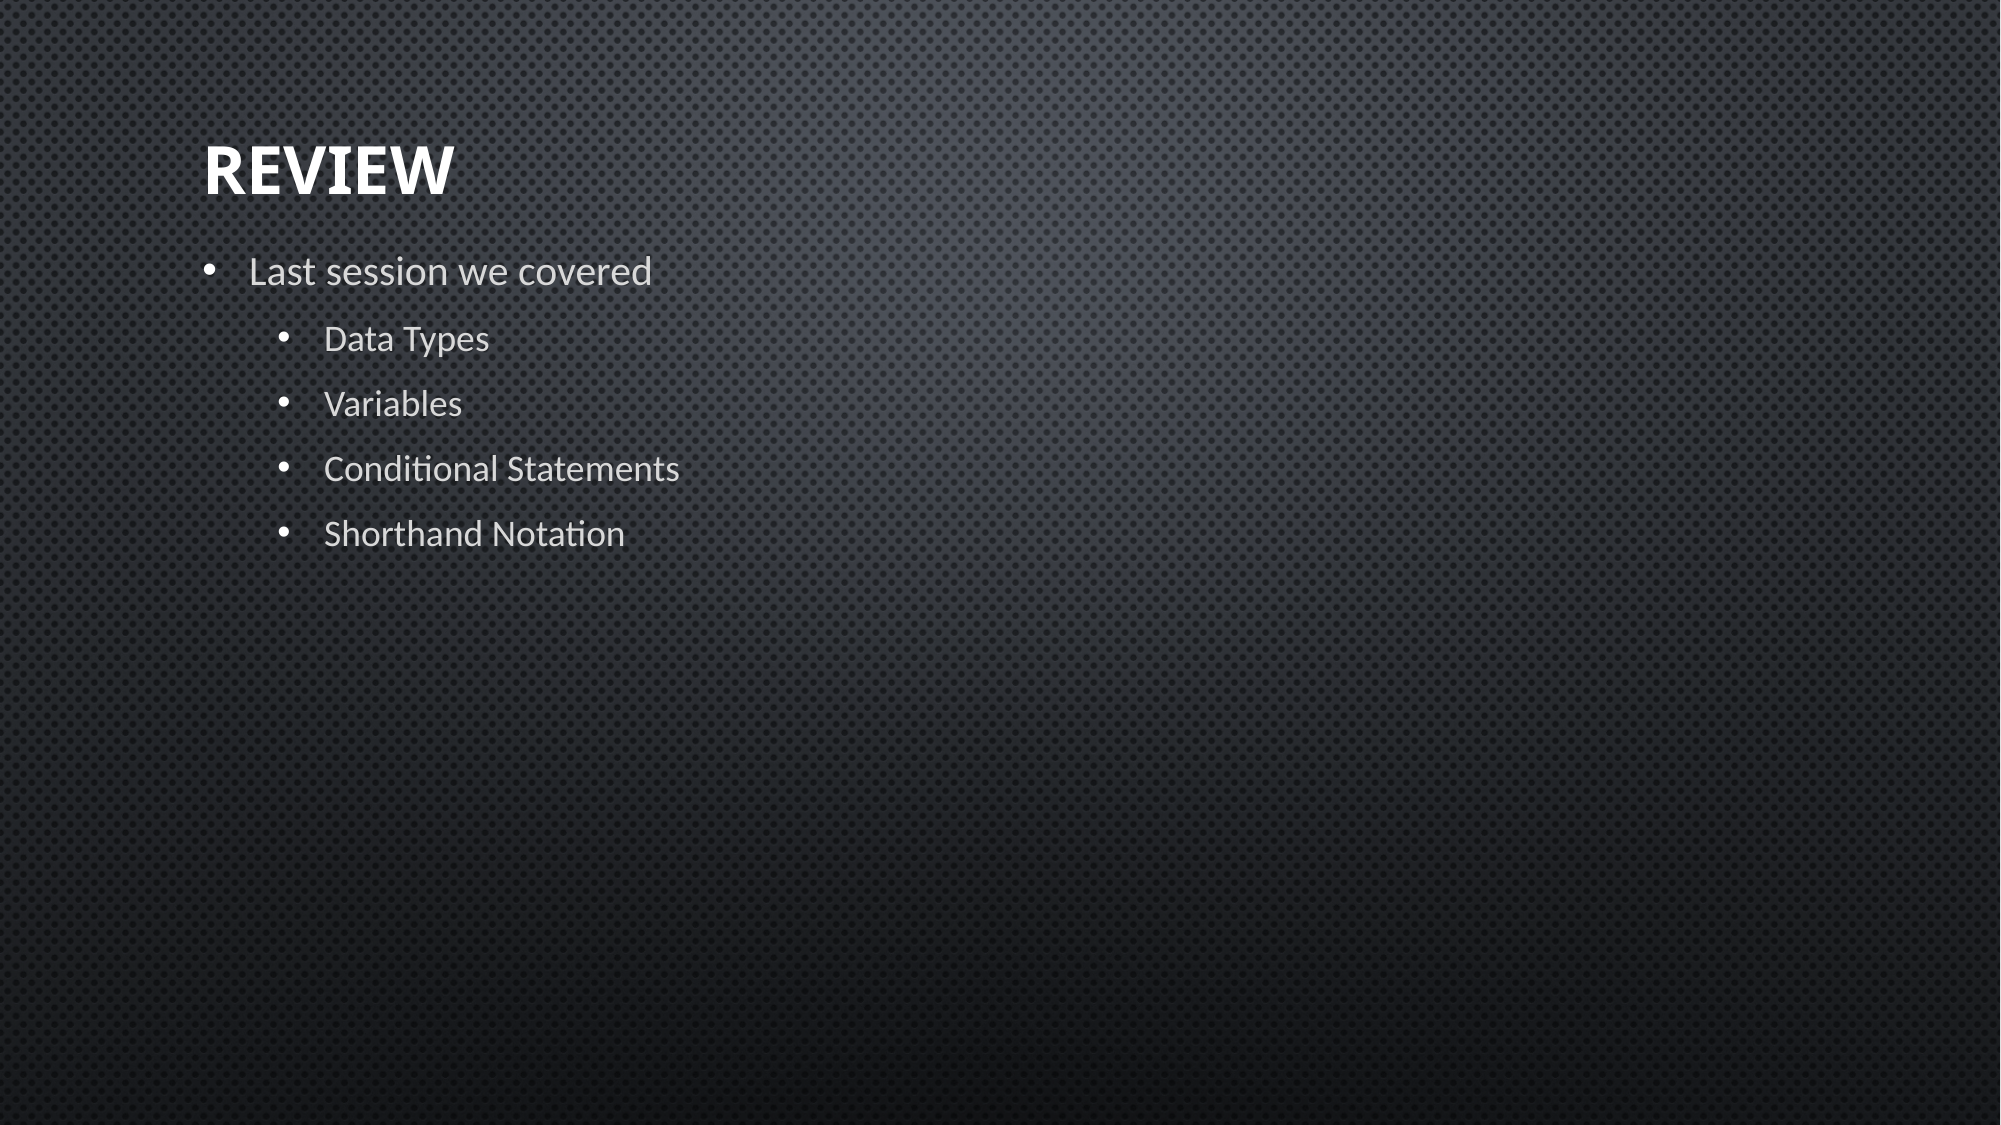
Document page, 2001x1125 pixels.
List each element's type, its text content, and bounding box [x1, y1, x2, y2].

list Last session we covered Data Types Variables Conditional Statements Shorthand Notation [187, 236, 1813, 950]
title Review [187, 99, 1813, 236]
